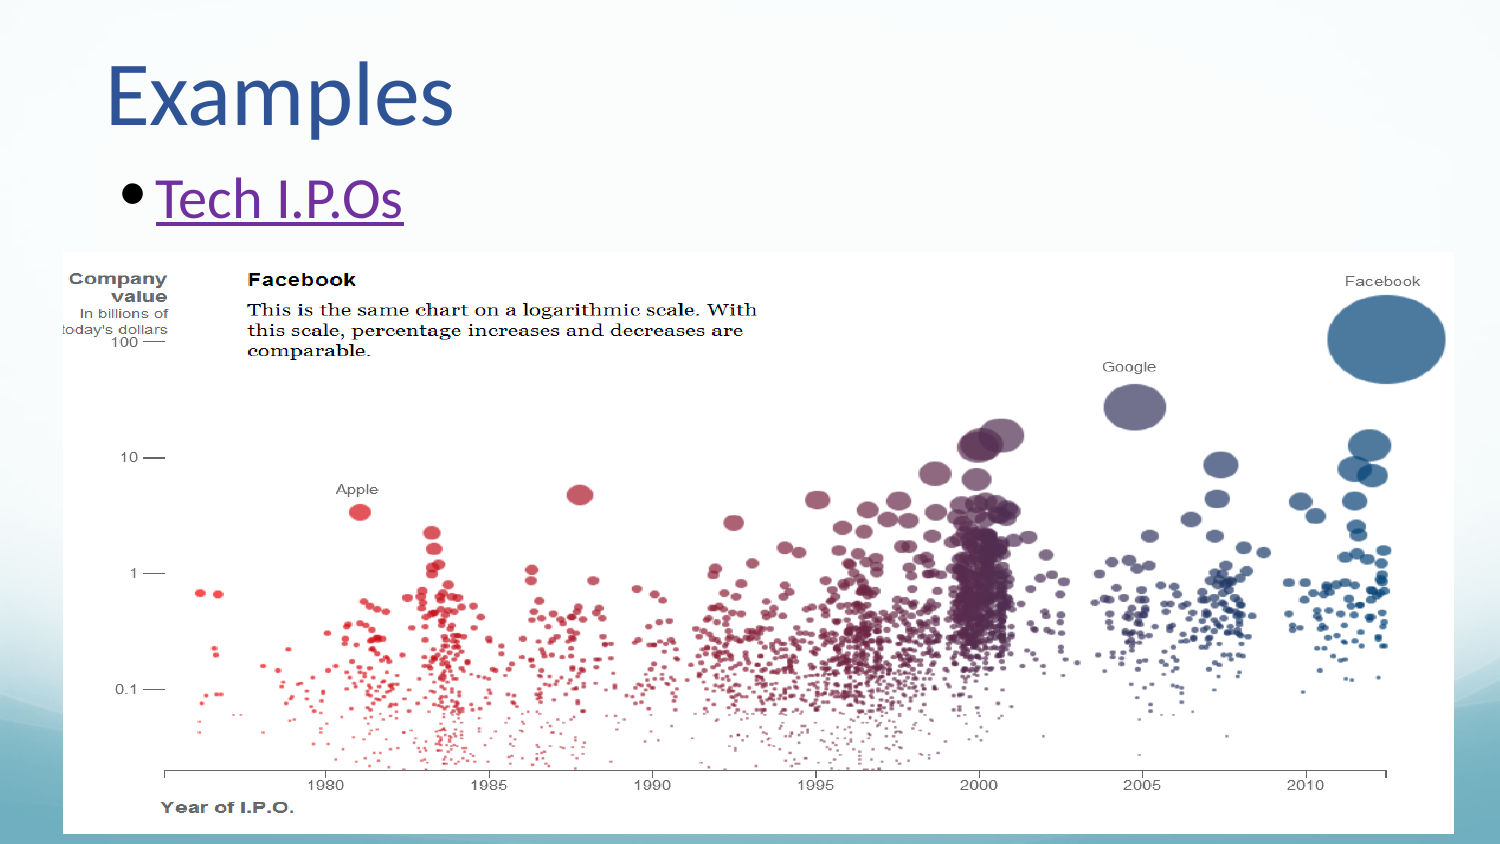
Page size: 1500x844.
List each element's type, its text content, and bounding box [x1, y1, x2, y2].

title Examples [90, 13, 1410, 178]
list Tech I.P.Os [103, 160, 1397, 250]
picture [0, 0, 1500, 844]
